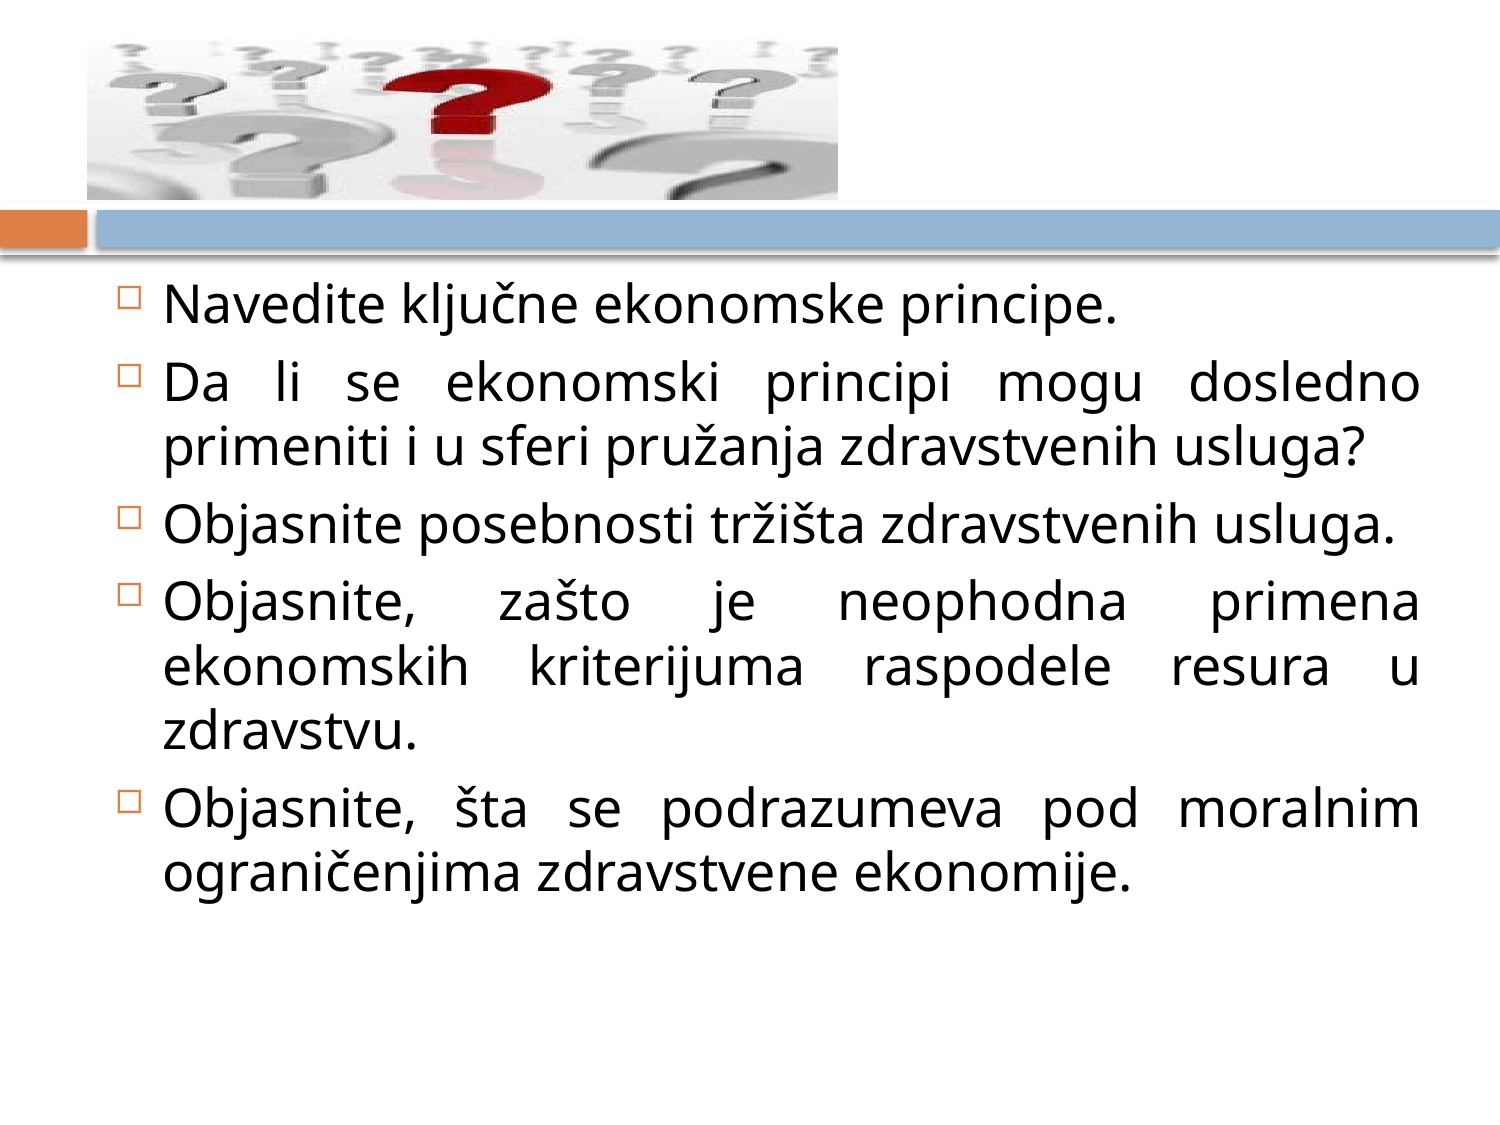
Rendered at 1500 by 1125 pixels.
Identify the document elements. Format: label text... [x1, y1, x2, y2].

list Navedite ključne ekonomske principe. Da li se ekonomski principi mogu dosledno primeniti i u sferi pružanja zdravstvenih usluga? Objasnite posebnosti tržišta zdravstvenih usluga. Objasnite, zašto je neophodna primena ekonomskih kriterijuma raspodele resura u zdravstvu. Objasnite, šta se podrazumeva pod moralnim ograničenjima zdravstvene ekonomije. [100, 262, 1438, 1000]
picture [87, 37, 838, 201]
